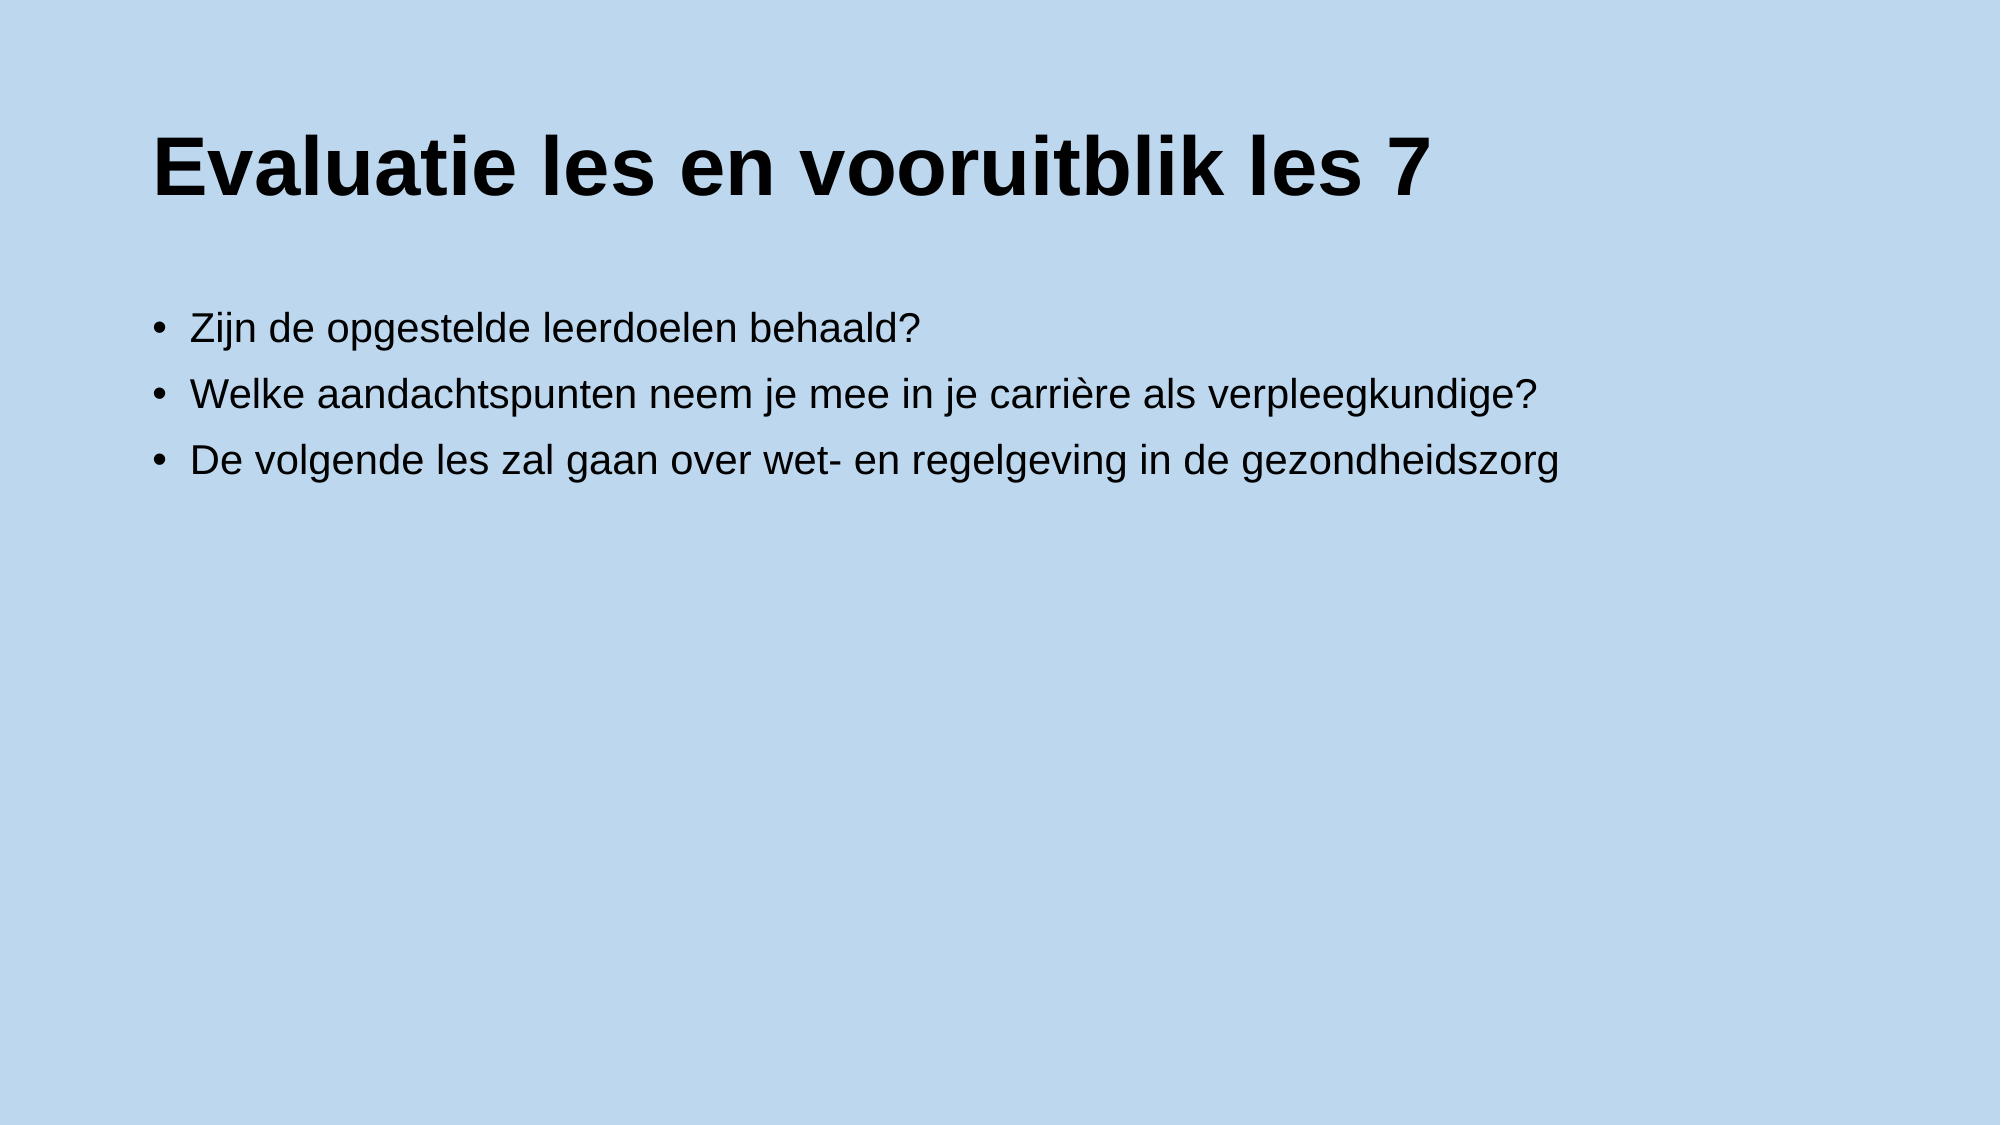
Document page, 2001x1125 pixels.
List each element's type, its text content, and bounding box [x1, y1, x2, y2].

list Zijn de opgestelde leerdoelen behaald? Welke aandachtspunten neem je mee in je carrière als verpleegkundige? De volgende les zal gaan over wet- en regelgeving in de gezondheidszorg [137, 299, 1863, 1014]
title Evaluatie les en vooruitblik les 7 [137, 59, 1863, 278]
